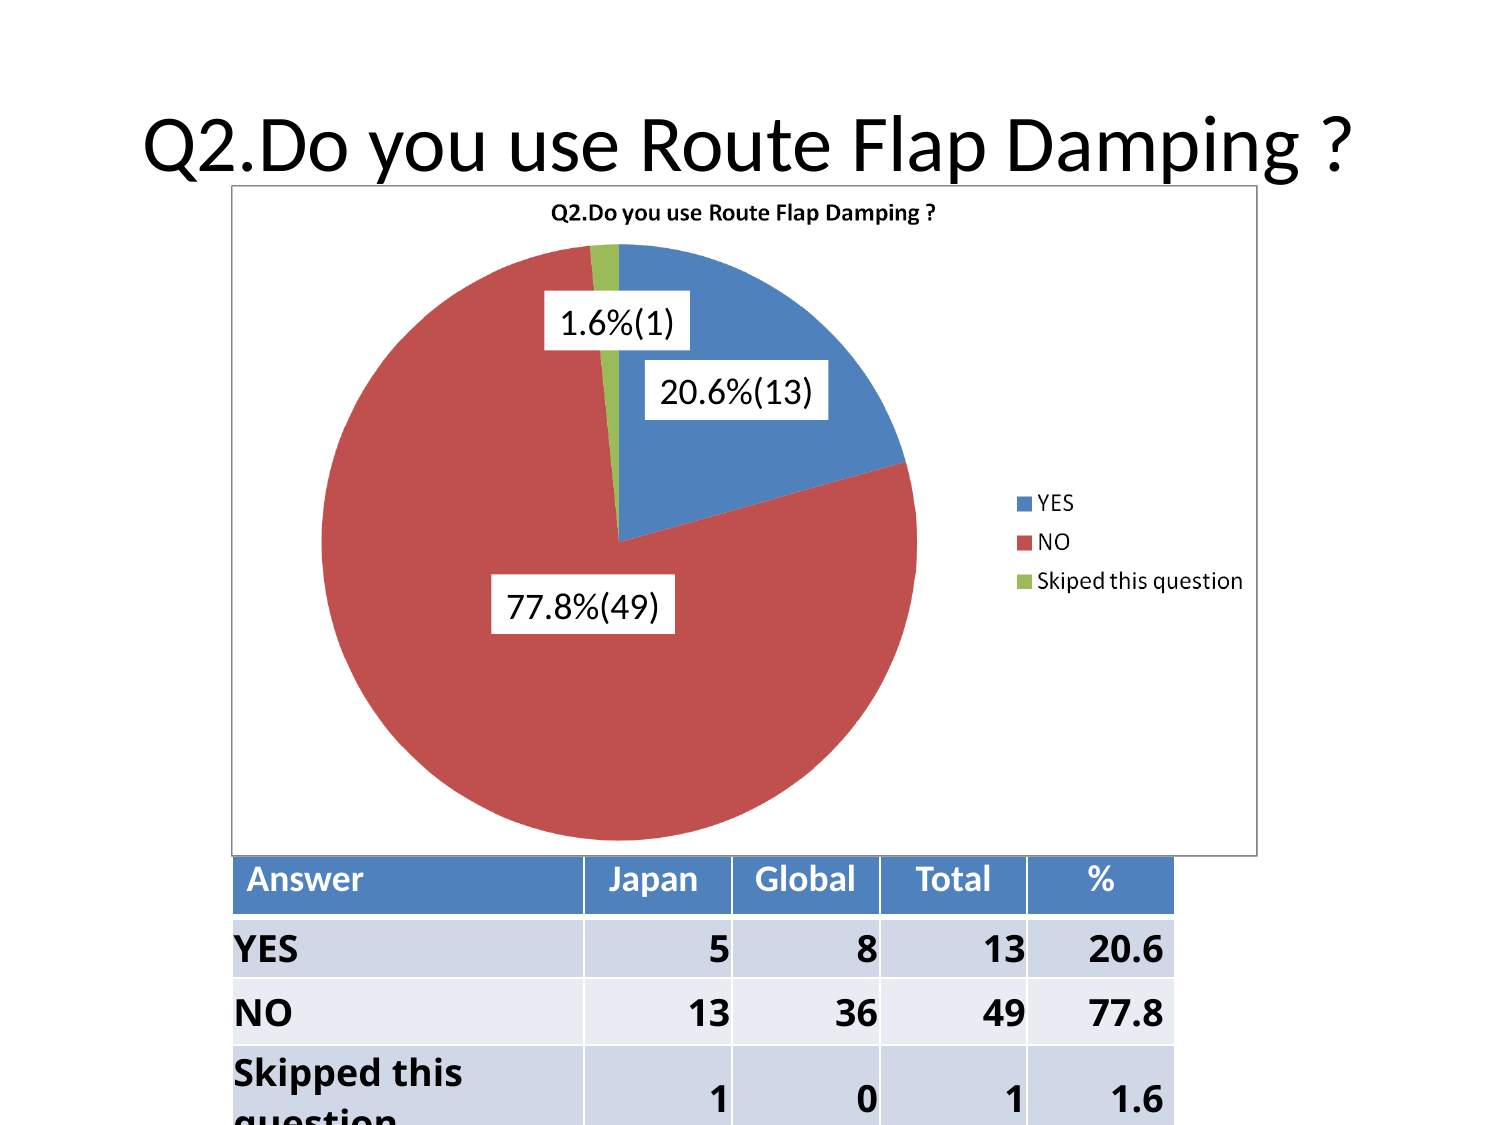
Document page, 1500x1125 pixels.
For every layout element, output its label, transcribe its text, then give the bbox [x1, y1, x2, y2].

table_cell Skipped this question [233, 1046, 583, 1125]
table_header Total [881, 865, 1026, 914]
table_cell 36 [733, 979, 879, 1044]
table_header Answer [233, 865, 583, 914]
table_cell 77.8 [1028, 979, 1174, 1044]
table_cell 13 [881, 920, 1026, 977]
table_header Japan [585, 865, 731, 914]
table_cell 49 [881, 979, 1026, 1044]
table_cell 0 [733, 1046, 879, 1125]
table_cell 1.6 [1028, 1046, 1174, 1125]
title Q2.Do you use Route Flap Damping ? [75, 45, 1425, 233]
table_cell NO [233, 979, 583, 1044]
table_cell 20.6 [1028, 920, 1174, 977]
table_cell YES [233, 920, 583, 977]
table_cell 13 [585, 979, 731, 1044]
table_cell 1 [881, 1046, 1026, 1125]
table_cell 1 [585, 1046, 731, 1125]
table_cell 8 [733, 920, 879, 977]
table_header Global [733, 865, 879, 914]
table_header % [1028, 865, 1174, 914]
picture [229, 184, 1259, 857]
table_cell 5 [585, 920, 731, 977]
